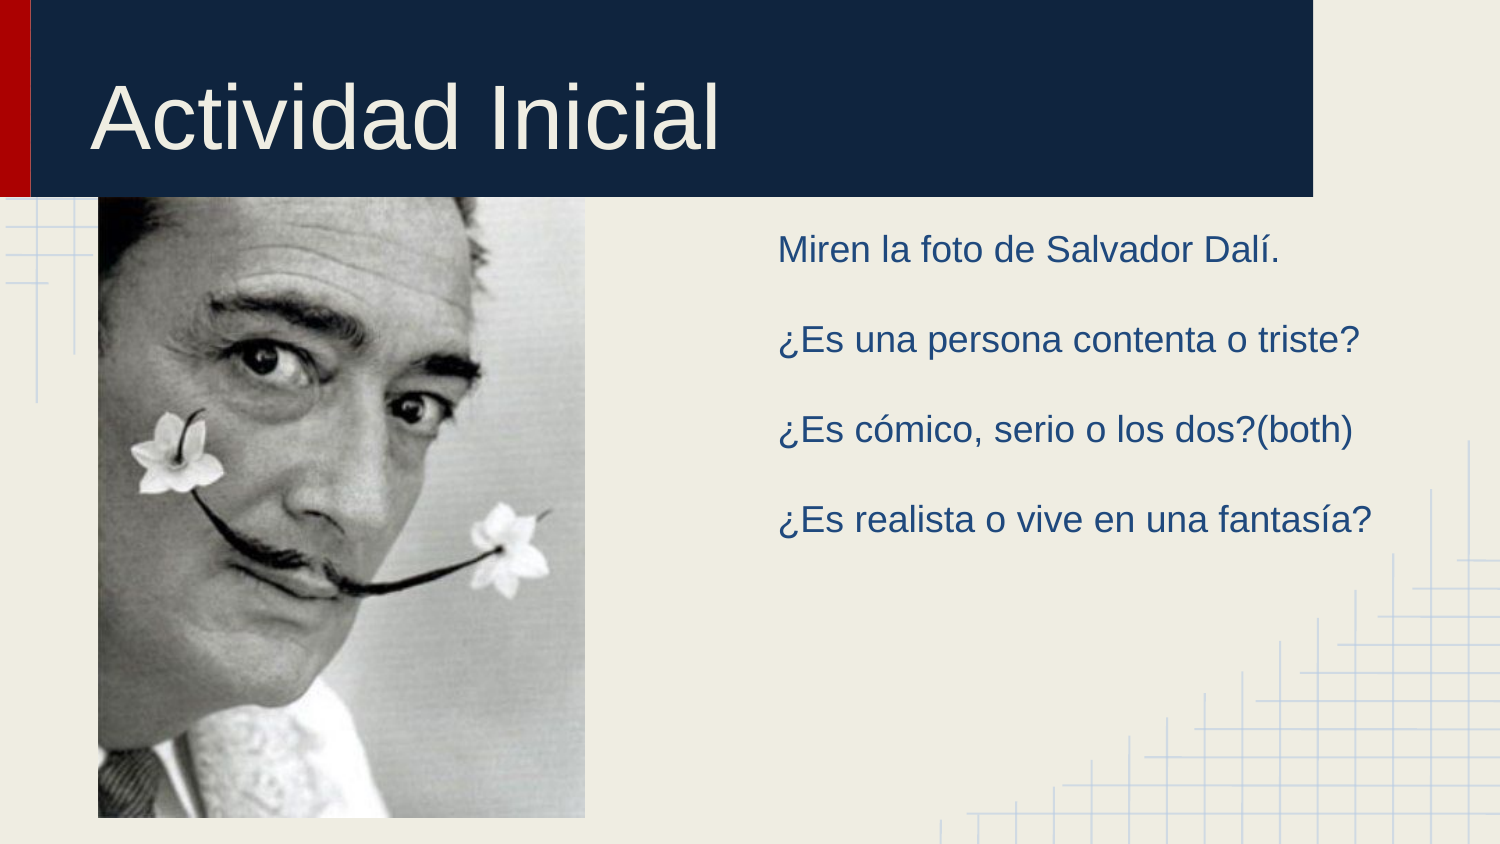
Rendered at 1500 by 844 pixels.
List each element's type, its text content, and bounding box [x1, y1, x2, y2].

title Actividad Inicial [75, 16, 1276, 183]
picture [98, 196, 585, 819]
list Miren la foto de Salvador Dalí. ¿Es una persona contenta o triste? ¿Es cómico, serio o los dos?(both) ¿Es realista o vive en una fantasía? [762, 209, 1425, 806]
